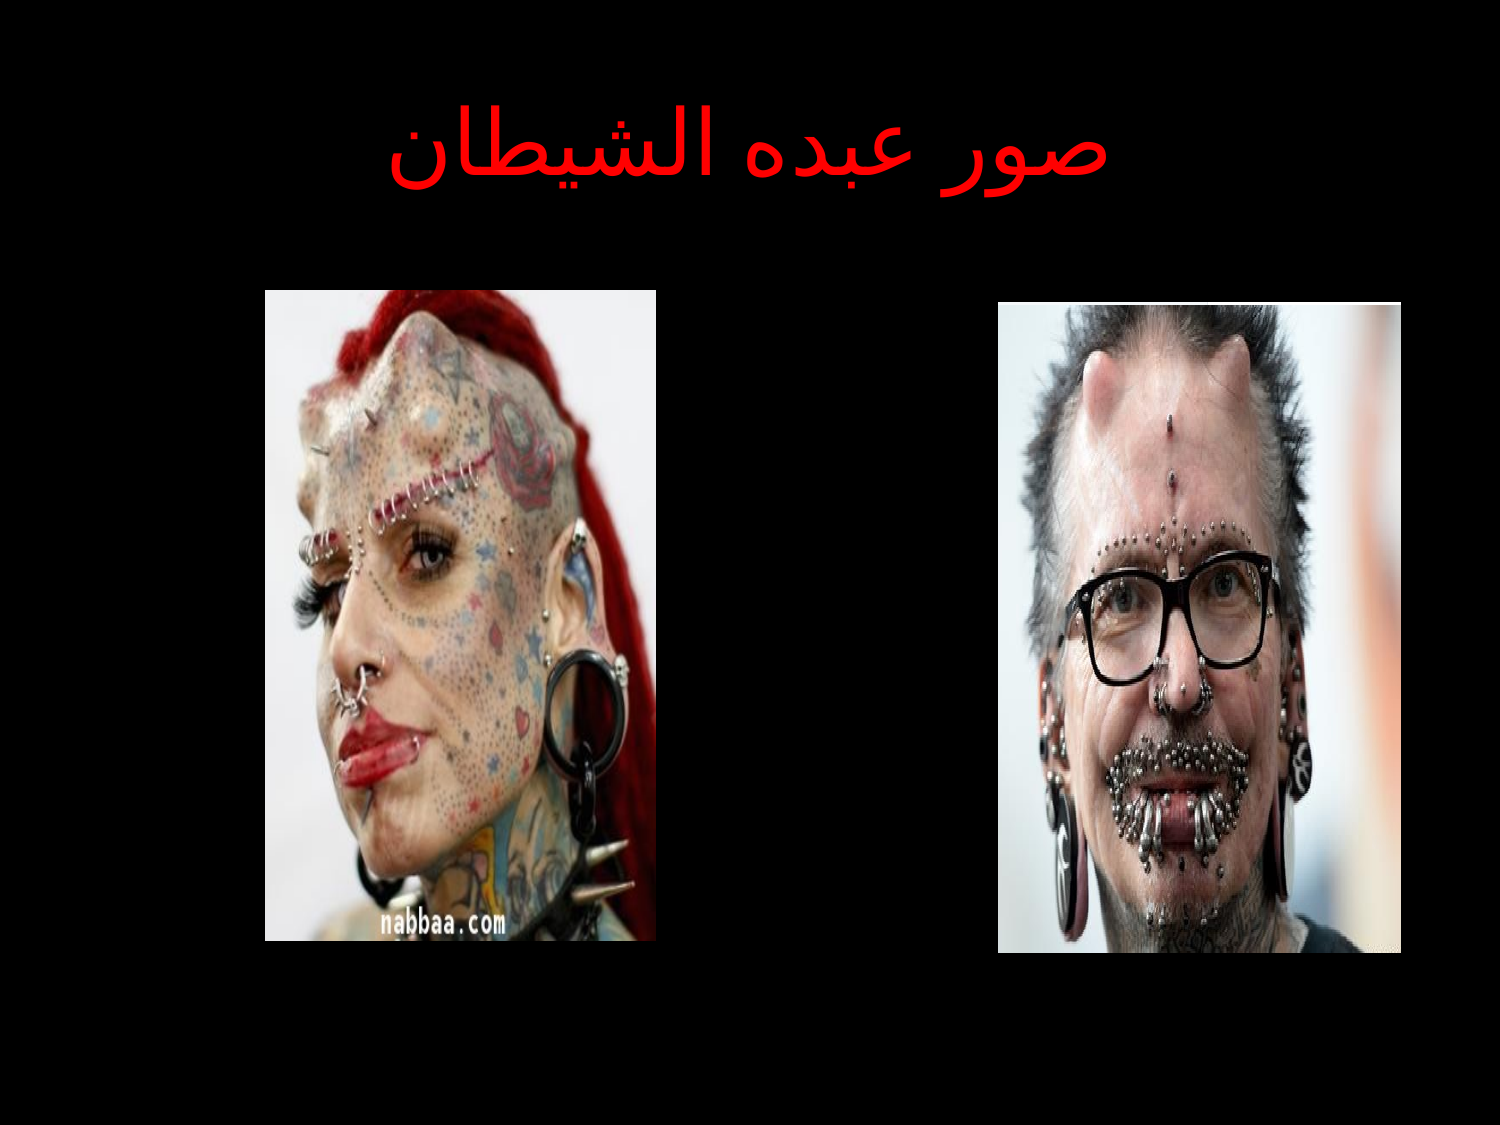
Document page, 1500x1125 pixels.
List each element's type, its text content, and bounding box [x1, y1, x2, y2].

title صور عبده الشيطان [75, 45, 1425, 233]
picture [265, 290, 656, 941]
picture [997, 302, 1401, 953]
